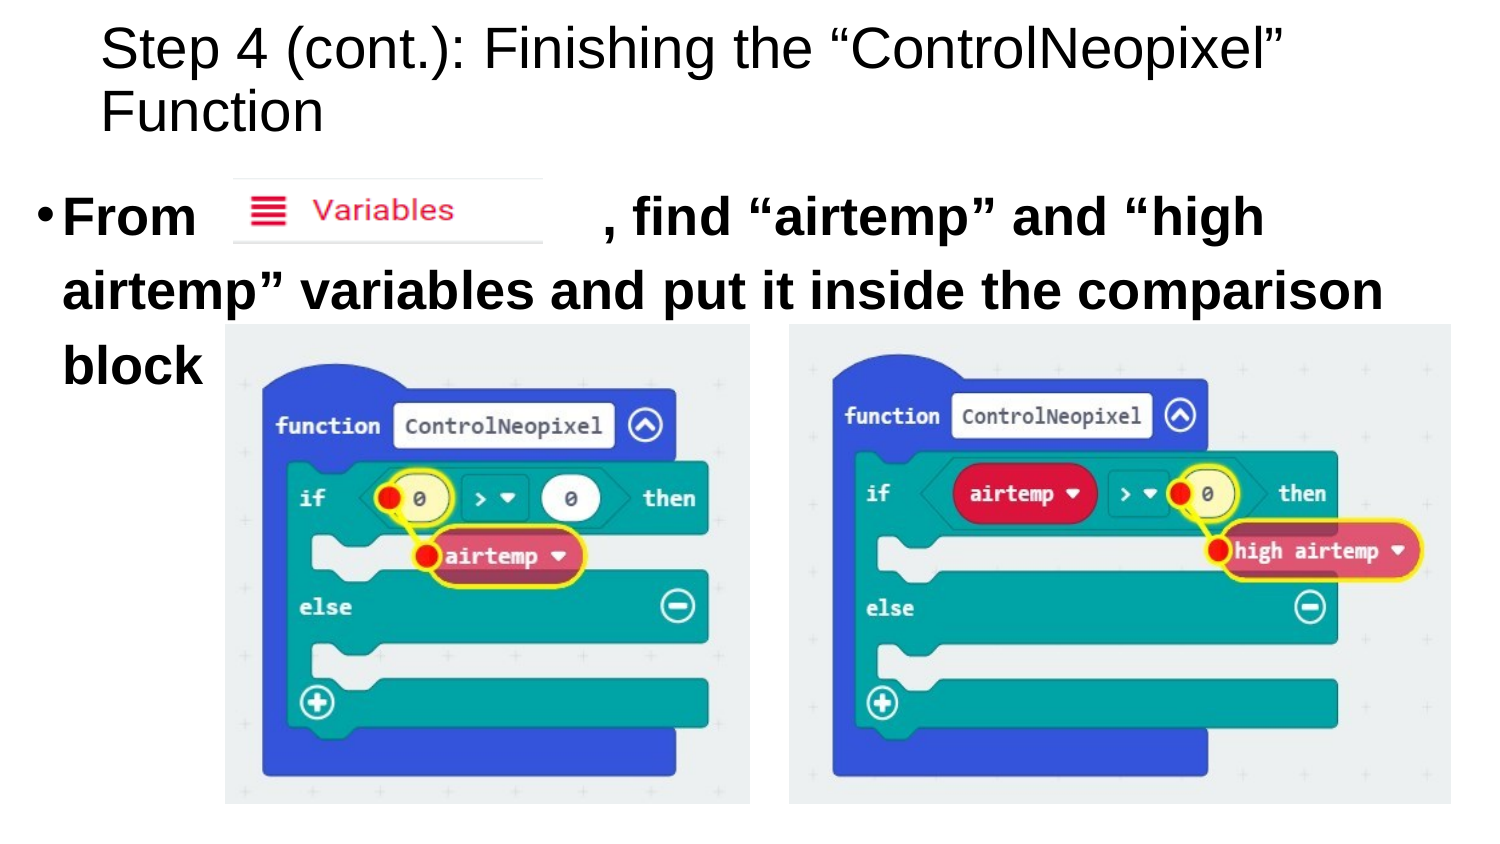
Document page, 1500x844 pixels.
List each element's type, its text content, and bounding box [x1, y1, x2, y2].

picture [789, 324, 1452, 804]
picture [233, 178, 543, 245]
title Step 4 (cont.): Finishing the “ControlNeopixel” Function [89, 0, 1384, 164]
picture [224, 324, 751, 804]
list From , find “airtemp” and “high airtemp” variables and put it inside the comparison block [21, 165, 1451, 349]
